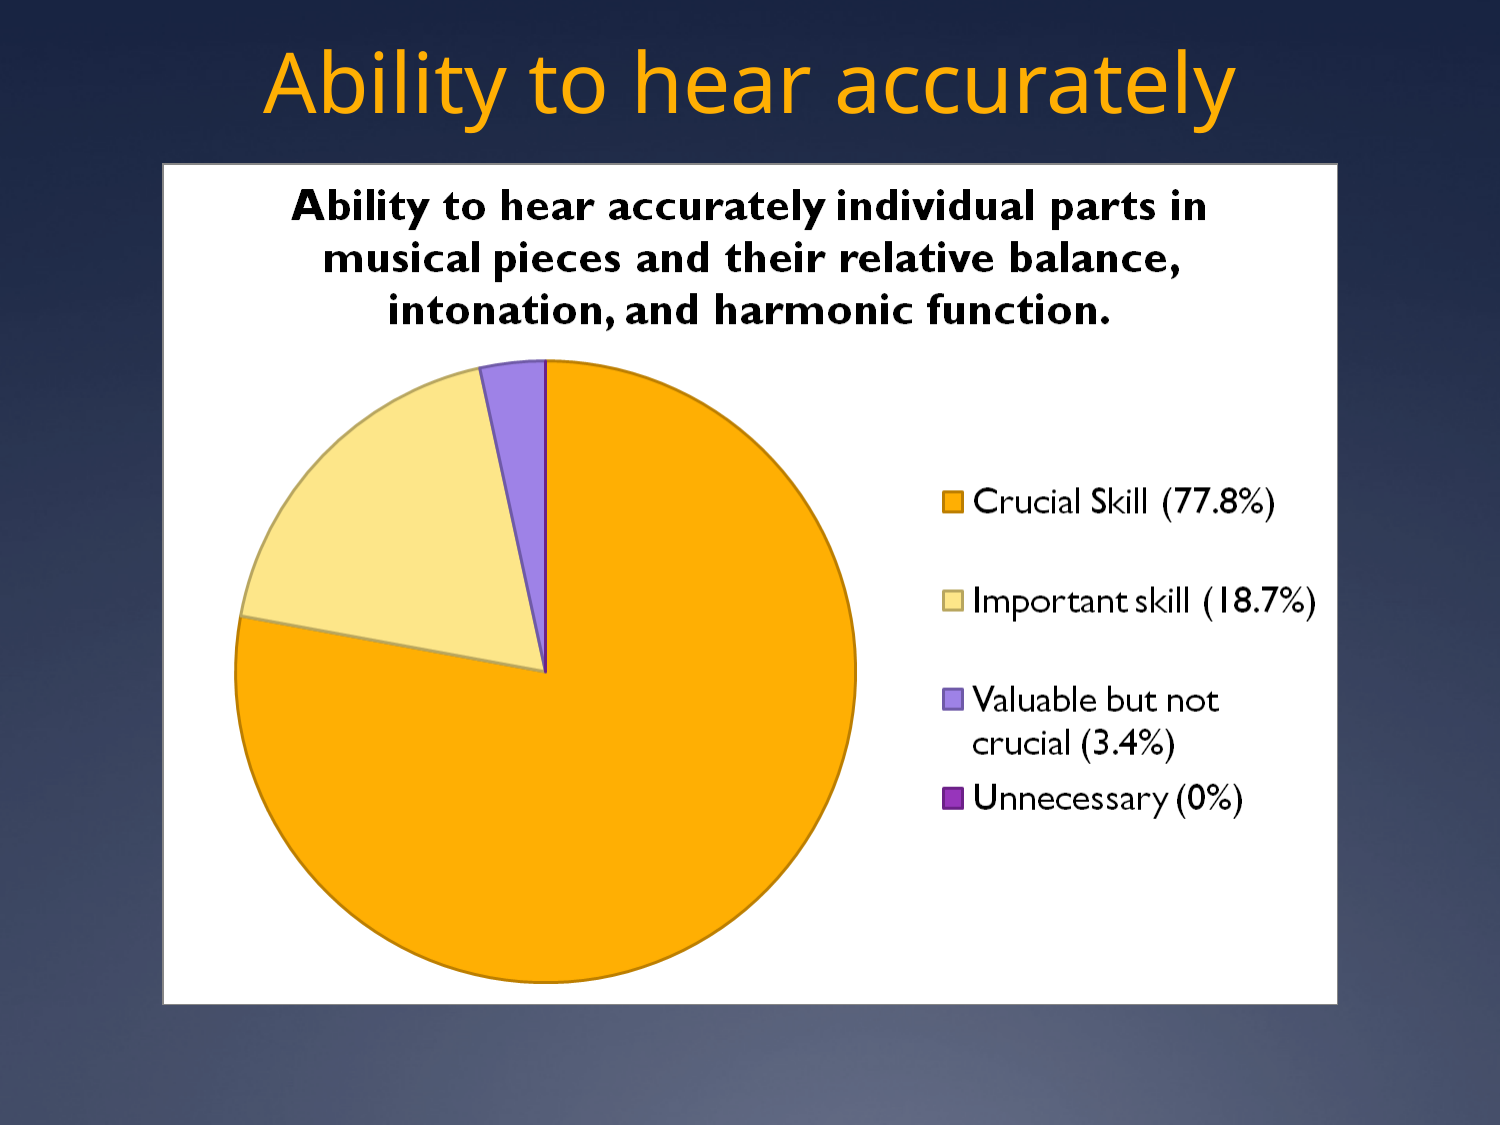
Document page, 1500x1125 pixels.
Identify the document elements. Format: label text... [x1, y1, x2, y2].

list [161, 162, 1339, 1006]
title Ability to hear accurately [100, 22, 1400, 139]
